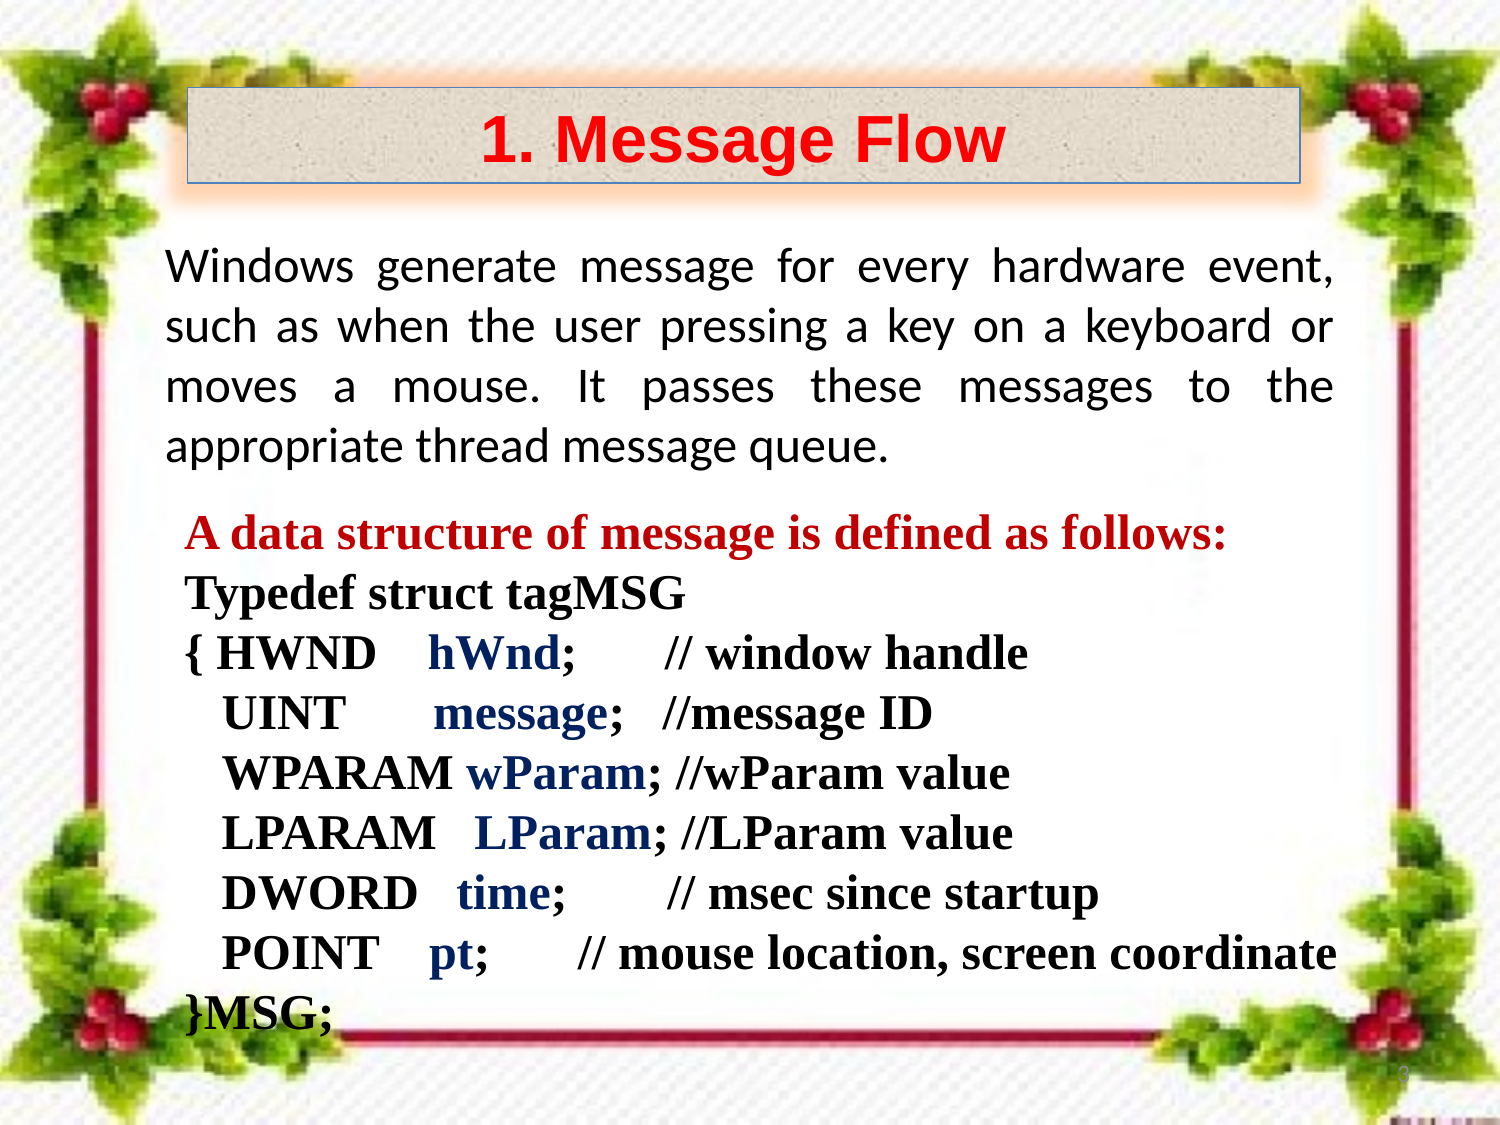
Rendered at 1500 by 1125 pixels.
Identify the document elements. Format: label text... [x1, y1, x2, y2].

picture [0, 0, 1500, 1125]
slide_number 3 [1074, 1048, 1425, 1103]
text_box A data structure of message is defined as follows: Typedef struct tagMSG { HWND hWnd; // window handle UINT message; //message ID WPARAM wParam; //wParam value LPARAM LParam; //LParam value DWORD time; // msec since startup POINT pt; // mouse location, screen coordinate }MSG; [112, 492, 1500, 1048]
text_box Windows generate message for every hardware event, such as when the user pressing a key on a keyboard or moves a mouse. It passes these messages to the appropriate thread message queue. [149, 224, 1350, 480]
text_box 1. Message Flow [187, 87, 1301, 184]
